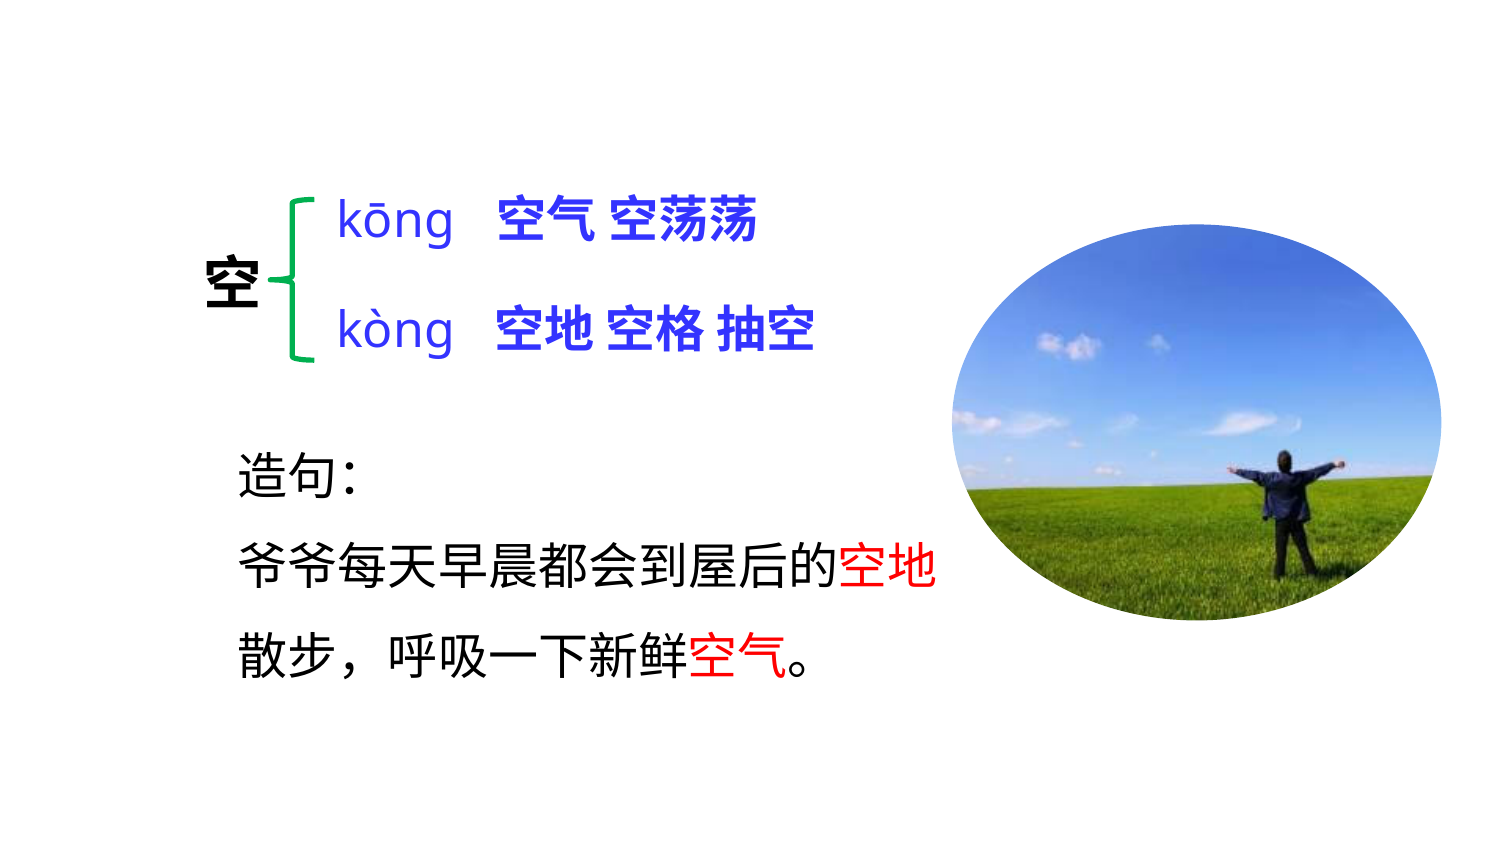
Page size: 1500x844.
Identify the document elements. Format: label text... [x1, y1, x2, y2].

text_box 造句： 爷爷每天早晨都会到屋后的空地散步，呼吸一下新鲜空气。 [223, 406, 992, 692]
text_box kōng [321, 179, 482, 255]
text_box 空地 空格 抽空 [479, 290, 873, 365]
text_box 空气 空荡荡 [482, 179, 842, 255]
picture [951, 224, 1442, 621]
text_box kòng [321, 290, 479, 365]
text_box 空 [188, 238, 291, 324]
text_box [269, 198, 315, 361]
